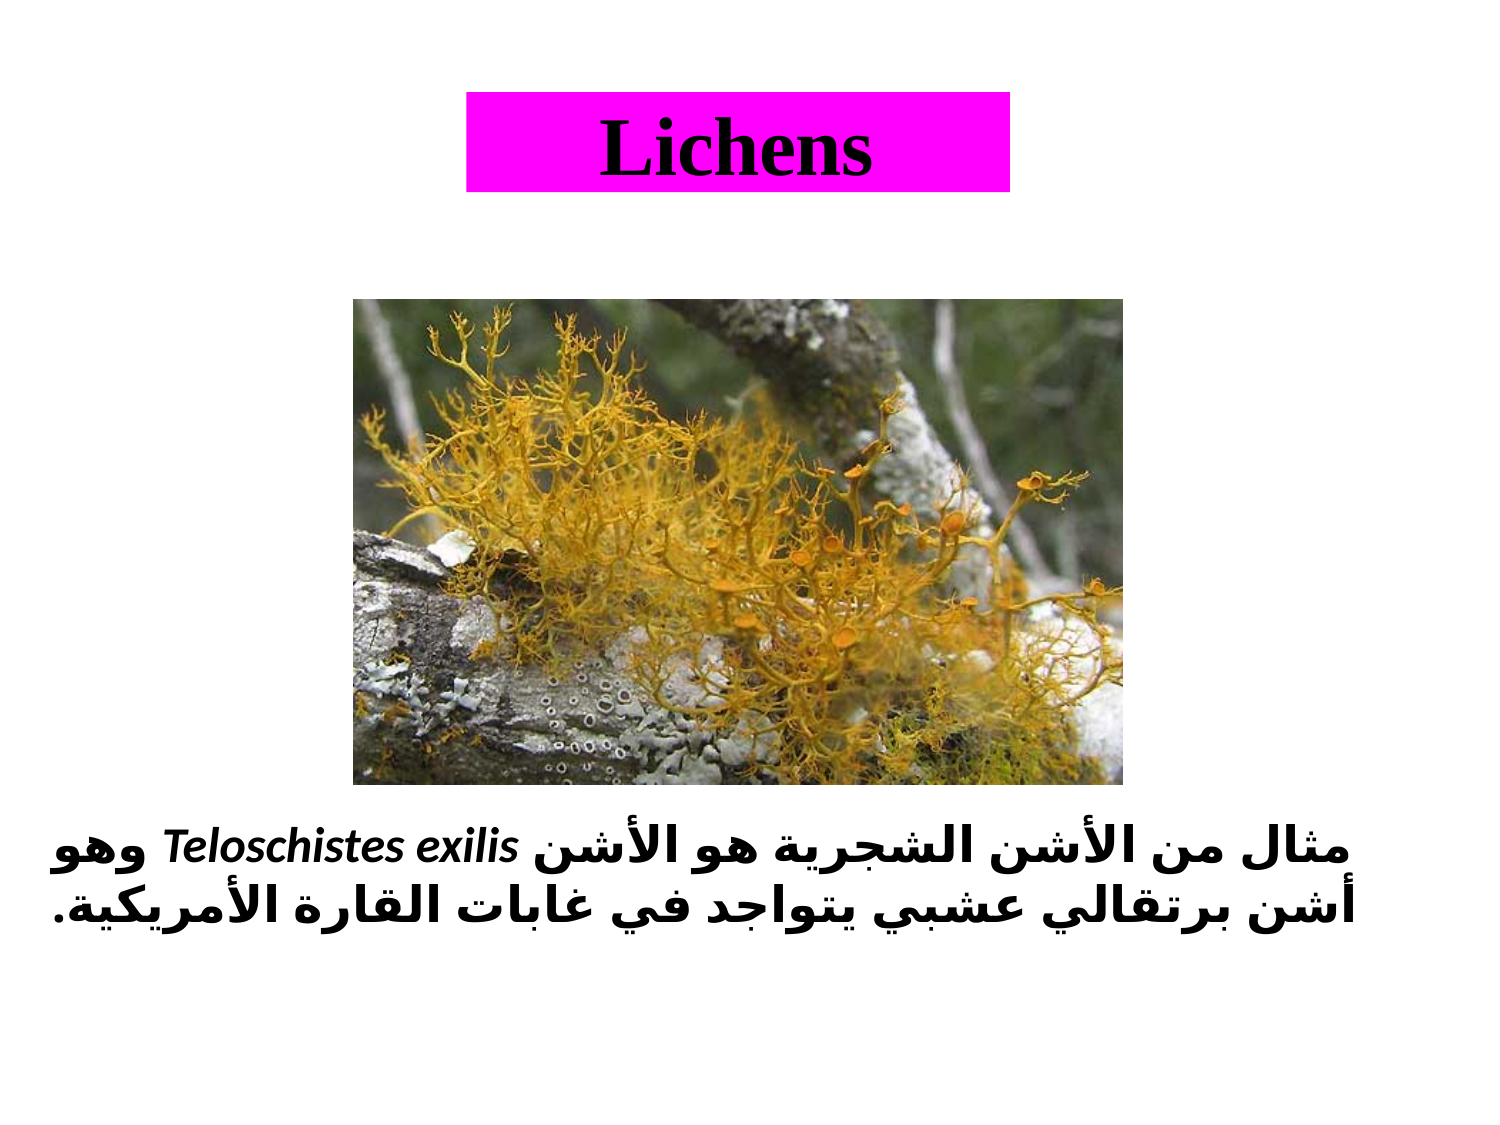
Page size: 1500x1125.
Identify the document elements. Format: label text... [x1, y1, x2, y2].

list مثال من الأشن الشجرية هو الأشن Teloschistes exilis وهو أشن برتقالي عشبي يتواجد في غابات القارة الأمريكية. [51, 812, 1425, 934]
text_box Lichens [466, 92, 1010, 193]
picture [353, 299, 1124, 785]
